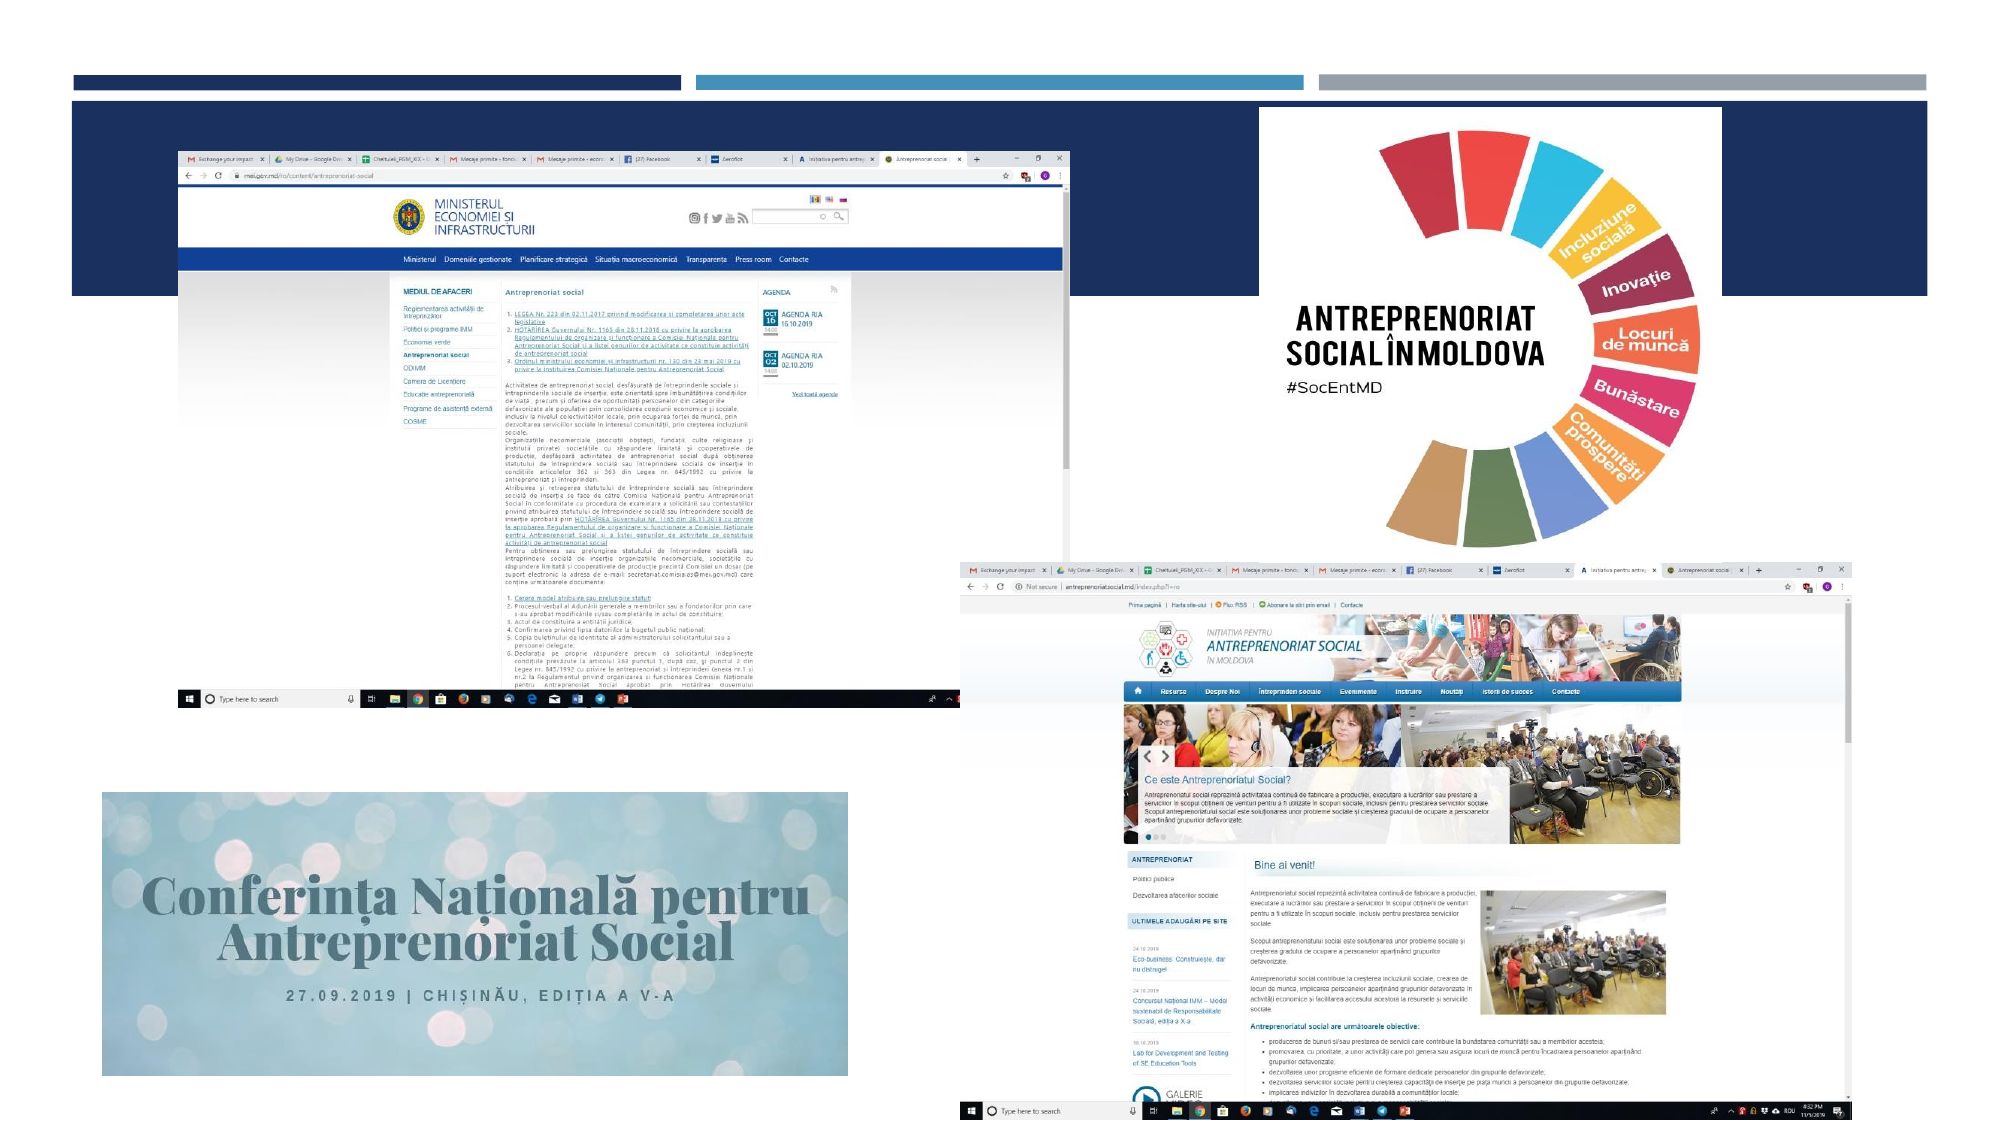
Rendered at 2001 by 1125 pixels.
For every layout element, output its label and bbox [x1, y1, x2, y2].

text_box [71, 100, 1928, 1120]
